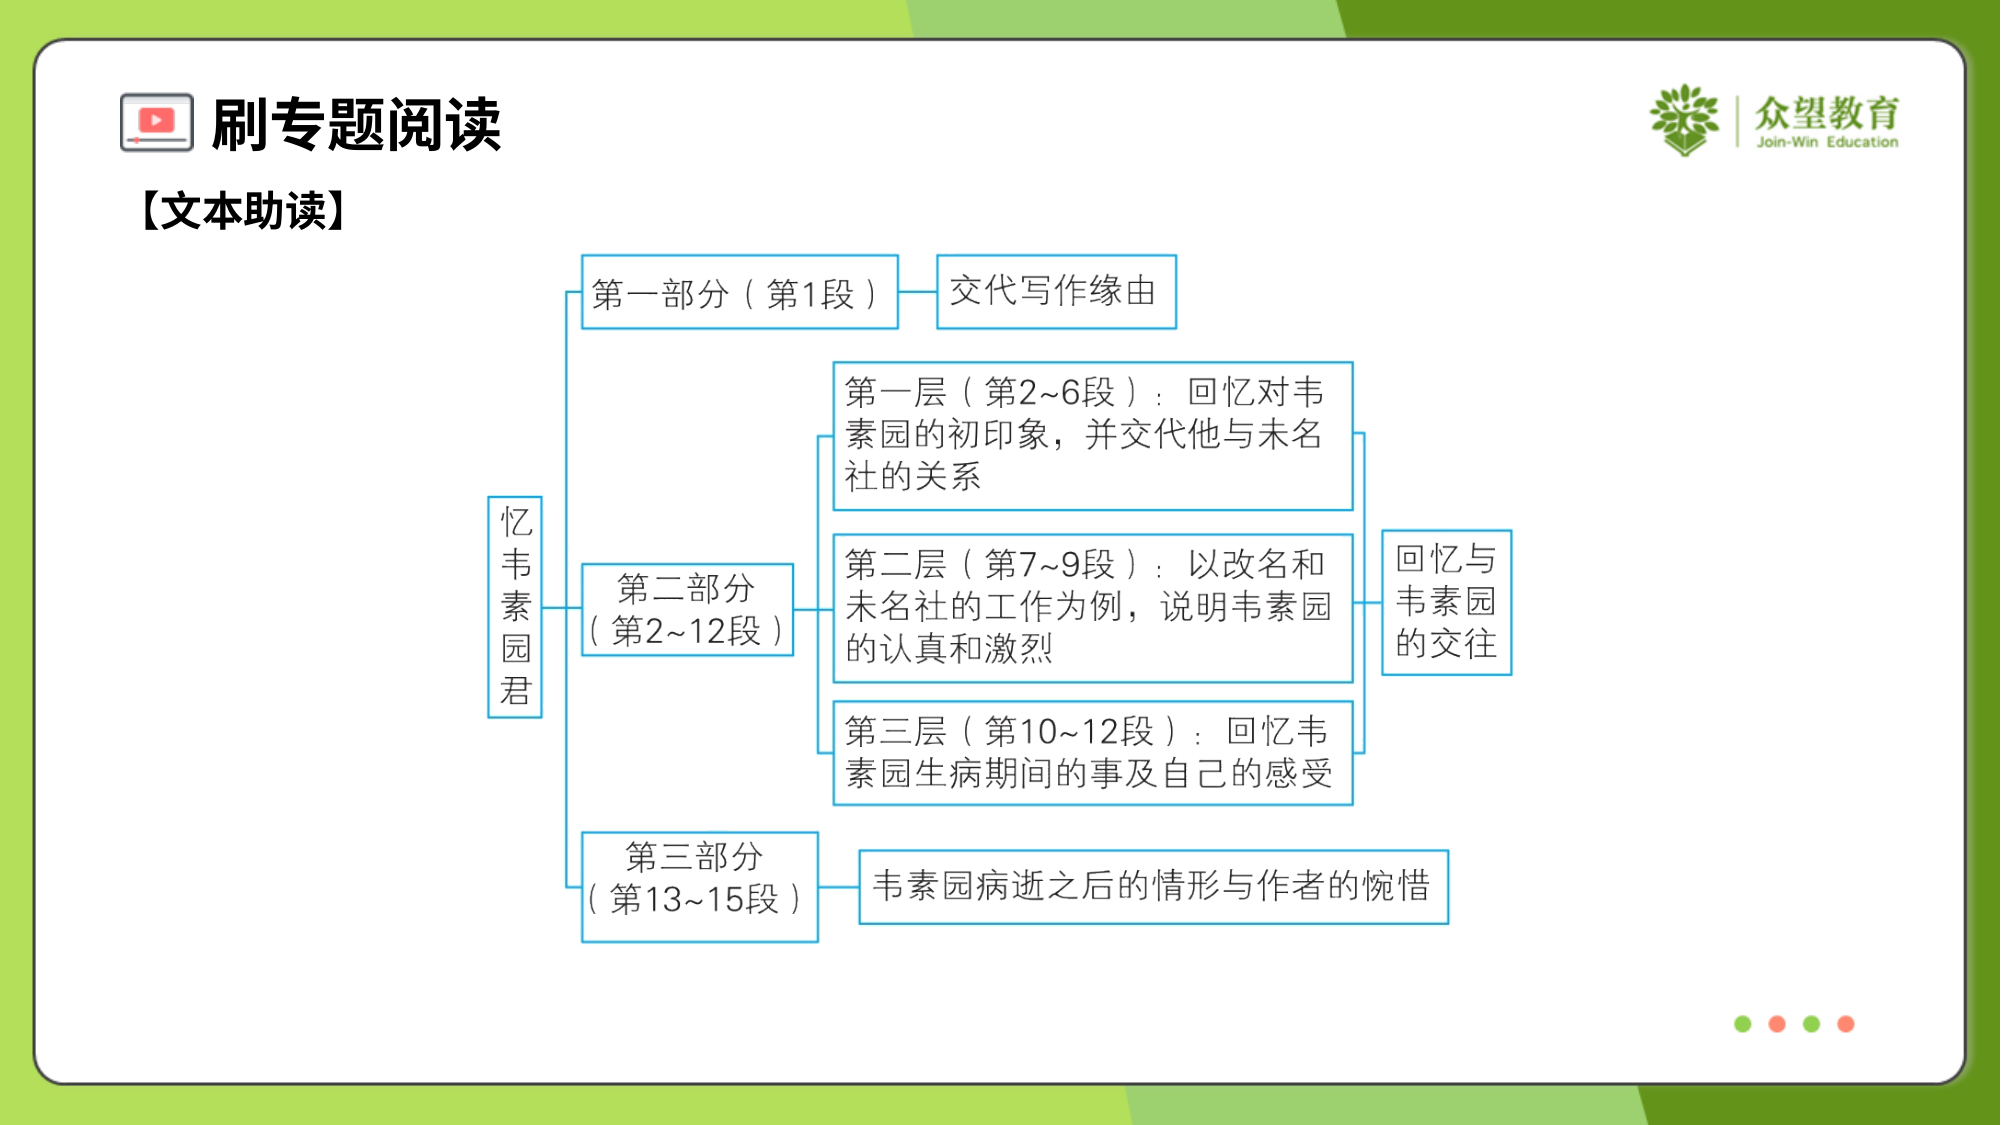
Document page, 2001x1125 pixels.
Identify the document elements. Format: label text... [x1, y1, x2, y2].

picture [0, 0, 2000, 1125]
text_box 【文本助读】 [118, 159, 1883, 227]
